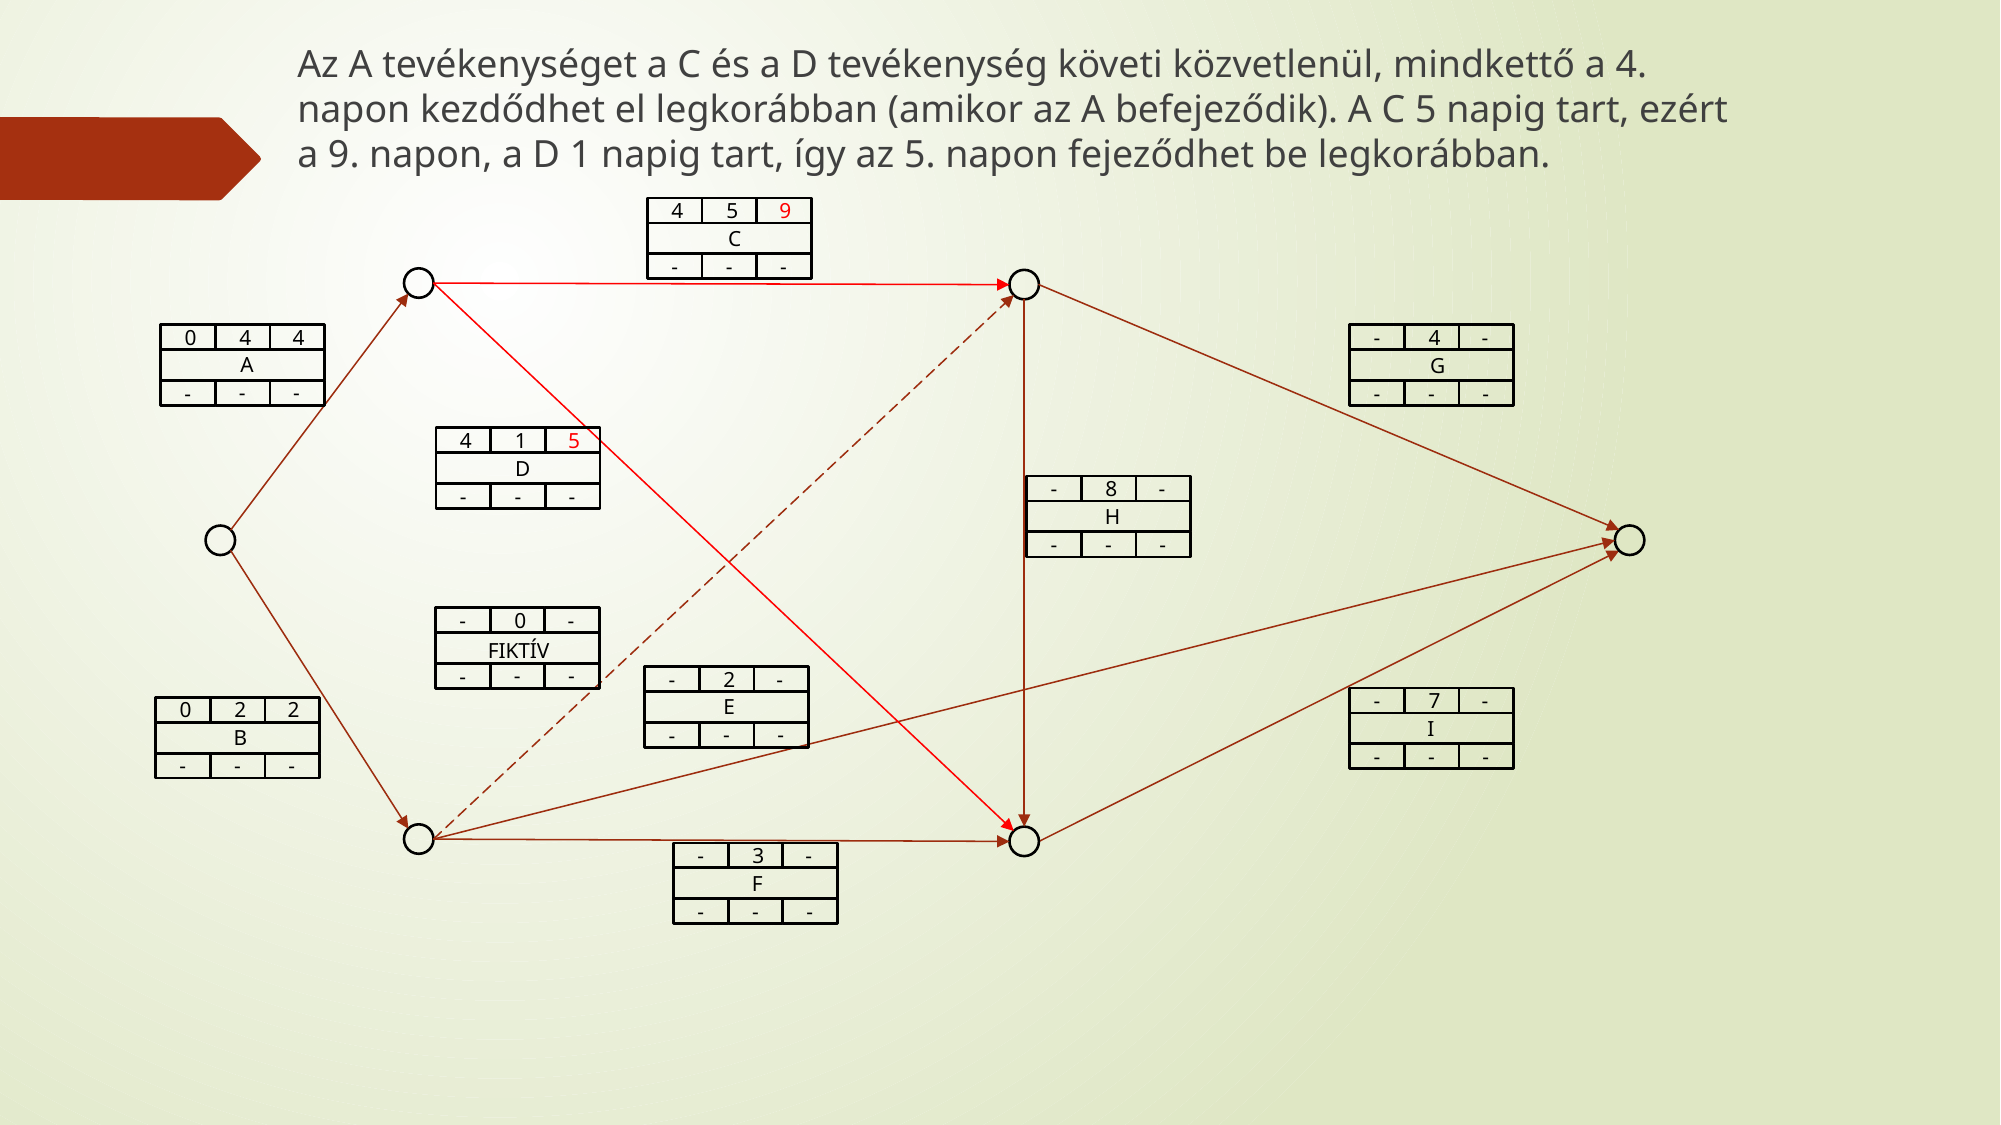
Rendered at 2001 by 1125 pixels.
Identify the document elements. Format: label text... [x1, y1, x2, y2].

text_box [155, 689, 320, 787]
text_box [435, 419, 601, 517]
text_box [1038, 284, 1620, 530]
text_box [435, 599, 600, 697]
text_box [402, 266, 435, 300]
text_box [230, 550, 409, 829]
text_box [160, 316, 325, 414]
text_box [647, 189, 812, 287]
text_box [1026, 468, 1191, 566]
text_box [402, 823, 432, 856]
text_box Az A tevékenységet a C és a D tevékenység követi közvetlenül, mindkettő a 4. napon kezdődhet el legkorábban (amikor az A befejeződik). A C 5 napig tart, ezért a 9. napon, a D 1 napig tart, így az 5. napon fejeződhet be legkorábban. [282, 32, 1745, 209]
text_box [644, 658, 809, 756]
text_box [1349, 316, 1514, 414]
text_box [204, 524, 237, 557]
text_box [433, 833, 673, 840]
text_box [230, 293, 409, 530]
text_box [1010, 848, 1038, 858]
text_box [838, 832, 1015, 840]
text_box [1349, 679, 1514, 777]
text_box [1613, 524, 1646, 557]
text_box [673, 834, 838, 932]
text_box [434, 285, 1009, 293]
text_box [1018, 539, 1616, 840]
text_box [433, 282, 1015, 832]
text_box [1008, 268, 1041, 301]
